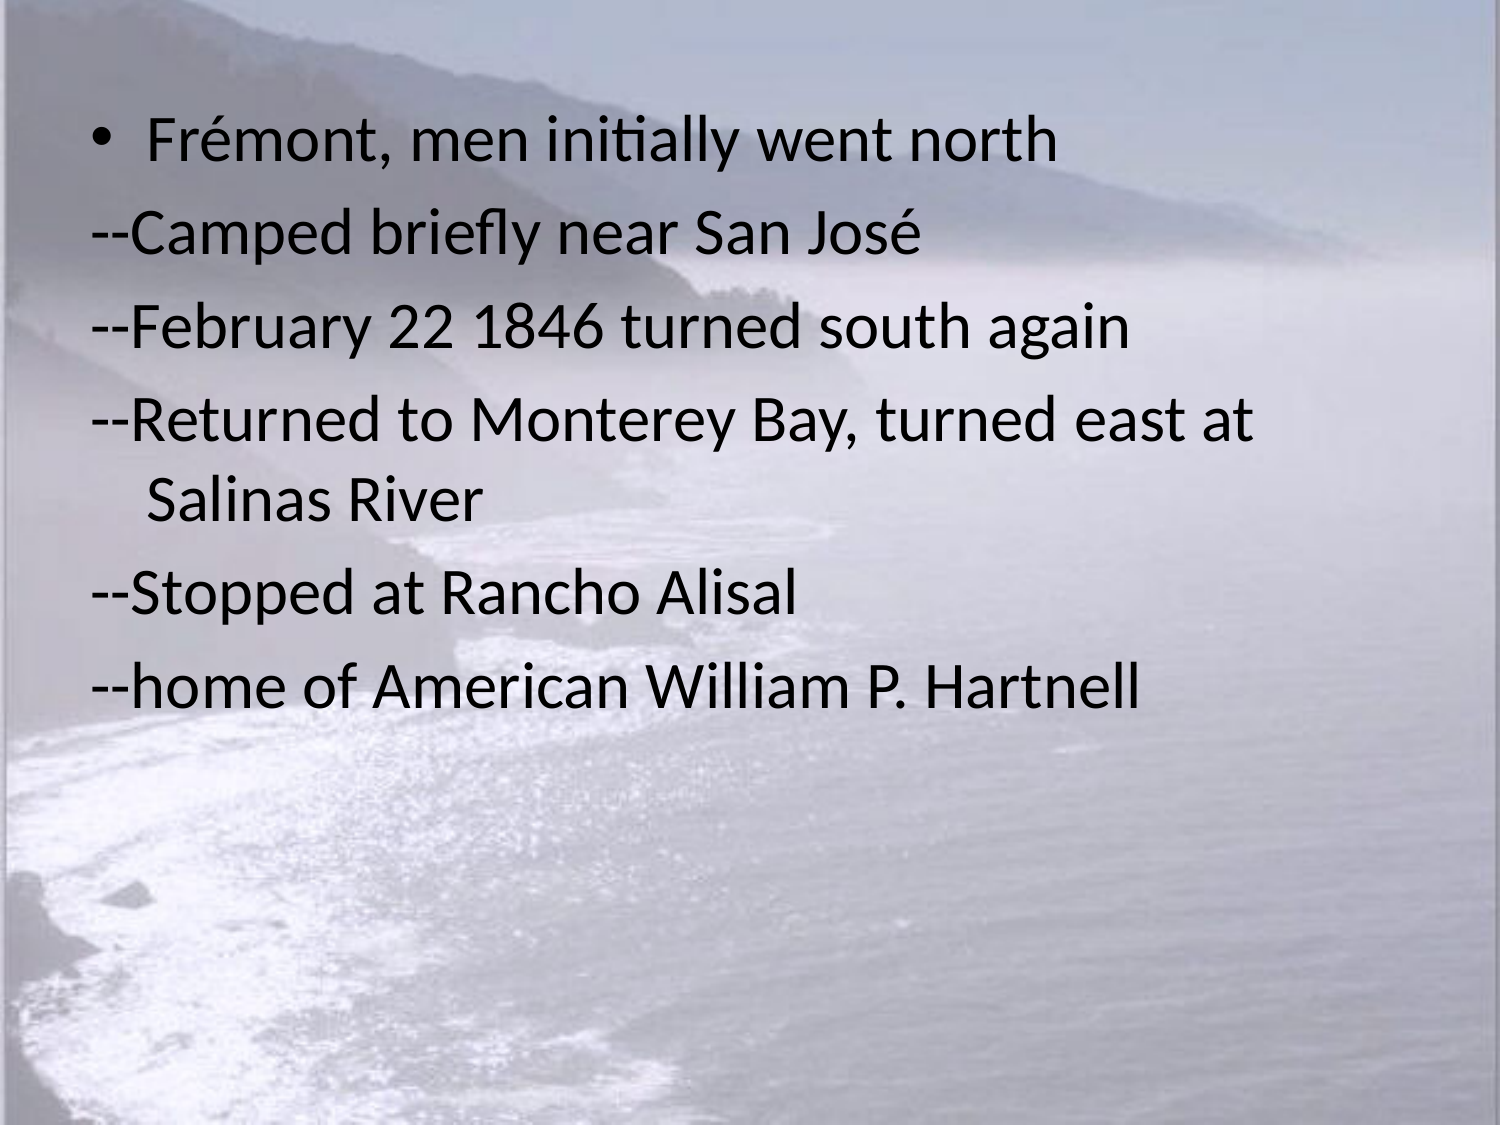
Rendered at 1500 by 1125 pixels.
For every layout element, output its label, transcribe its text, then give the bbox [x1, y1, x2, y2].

list Frémont, men initially went north --Camped briefly near San José --February 22 1846 turned south again --Returned to Monterey Bay, turned east at Salinas River --Stopped at Rancho Alisal --home of American William P. Hartnell [75, 87, 1425, 1005]
picture [0, 0, 1500, 1125]
